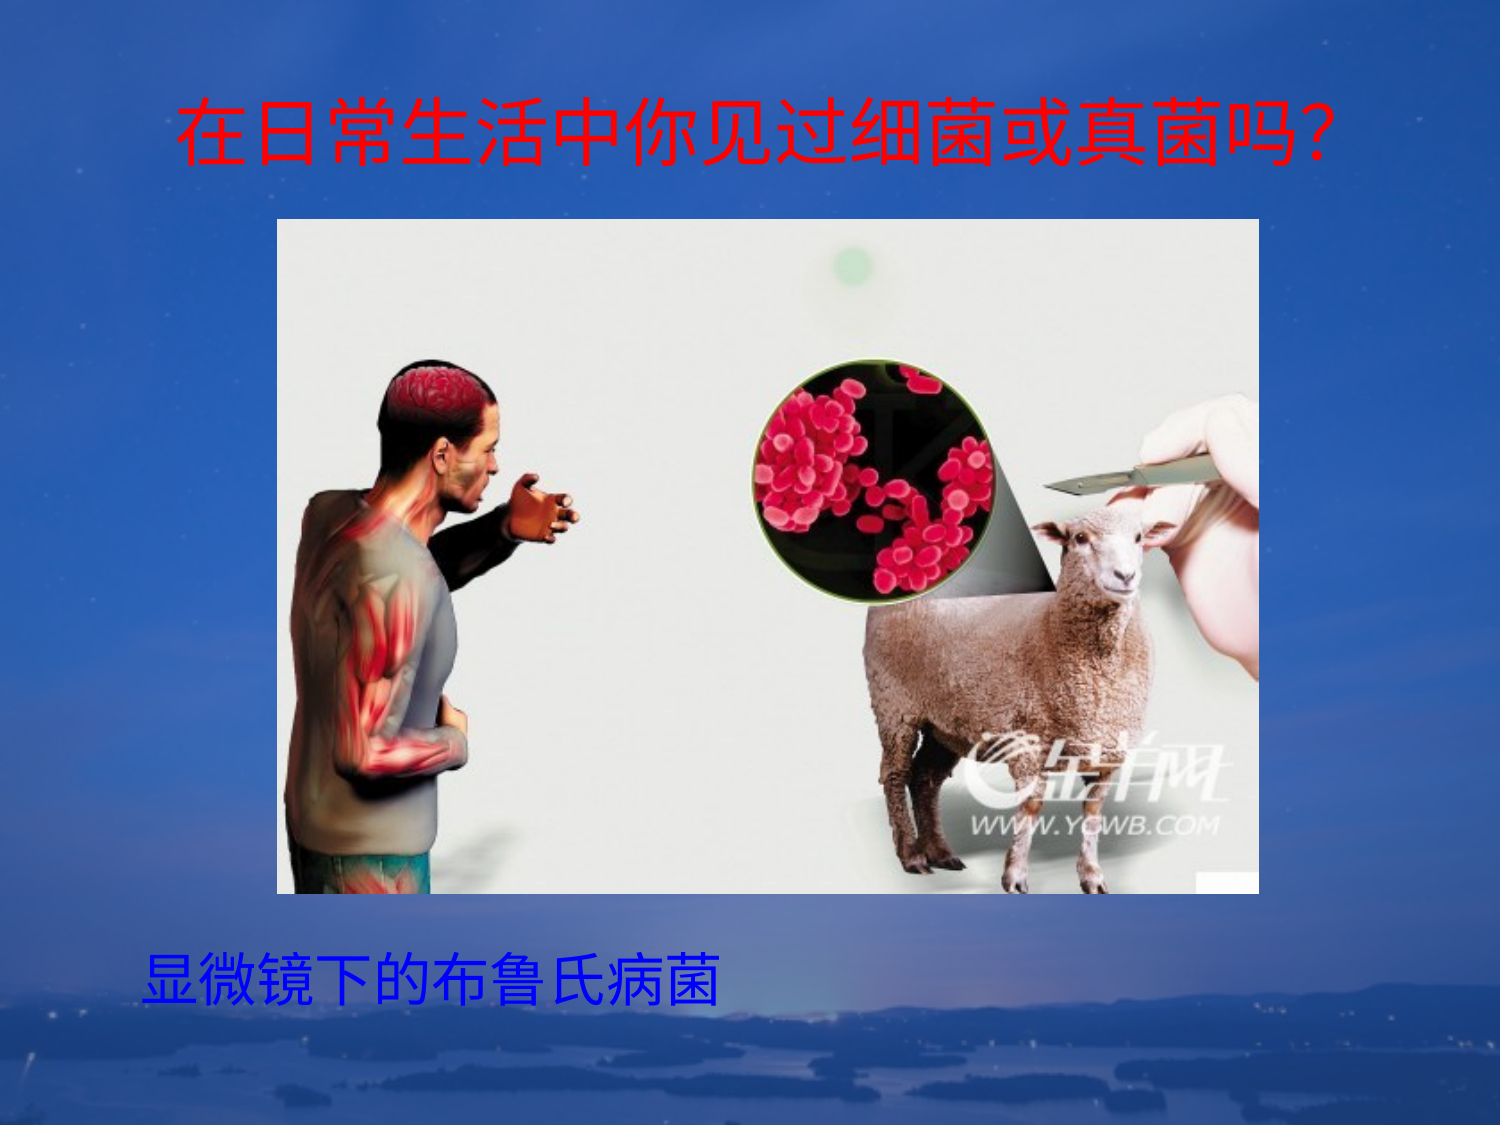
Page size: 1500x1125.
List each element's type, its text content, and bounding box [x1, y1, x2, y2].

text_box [123, 219, 1259, 1021]
text_box 在日常生活中你见过细菌或真菌吗？ [159, 78, 1459, 183]
